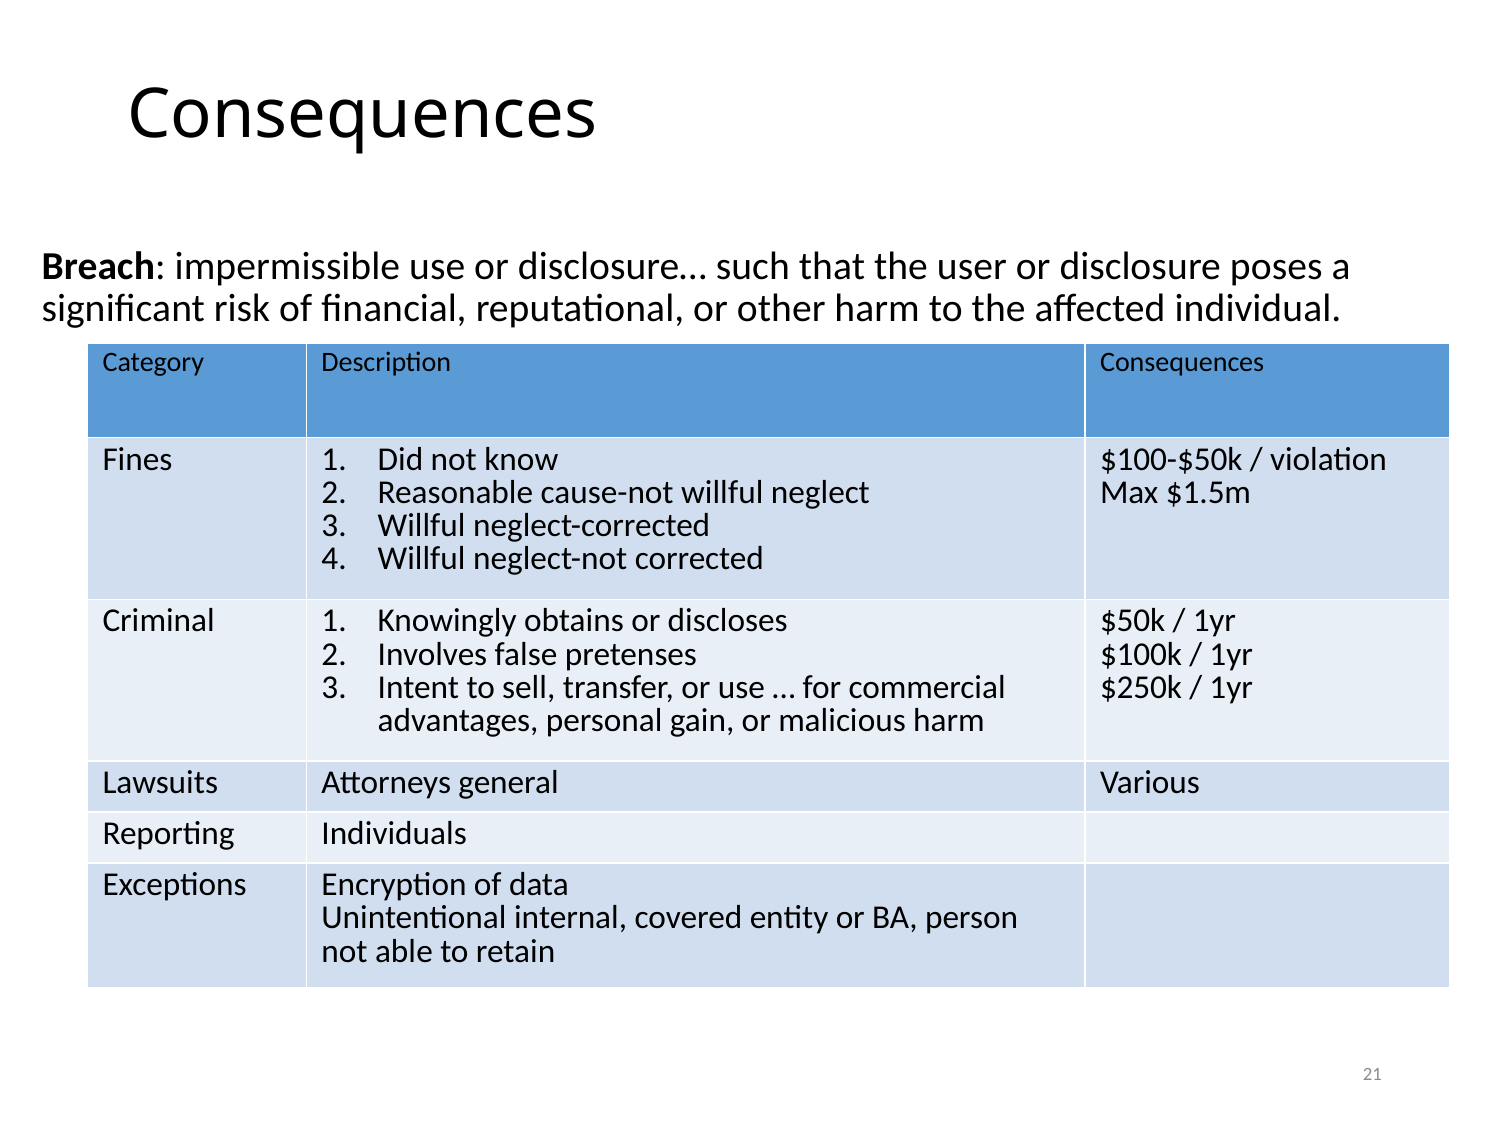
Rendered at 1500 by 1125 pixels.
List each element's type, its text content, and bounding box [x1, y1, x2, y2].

table_cell Knowingly obtains or discloses Involves false pretenses Intent to sell, transfer, or use … for commercial advantages, personal gain, or malicious harm [307, 600, 1084, 760]
table_cell $100-$50k / violation Max $1.5m [1086, 438, 1449, 599]
table_cell Criminal [88, 600, 306, 760]
table_cell Encryption of data Unintentional internal, covered entity or BA, person not able to retain [307, 864, 1084, 987]
table_cell Exceptions [88, 864, 306, 987]
table_header Consequences [1086, 344, 1449, 437]
table_cell [1086, 813, 1449, 862]
slide_number 21 [1059, 1042, 1397, 1103]
table_header Description [307, 344, 1084, 437]
table_cell $50k / 1yr $100k / 1yr $250k / 1yr [1086, 600, 1449, 760]
table_cell Fines [88, 438, 306, 599]
title Consequences [112, 62, 1388, 168]
table_header Category [88, 344, 306, 437]
table_cell [1086, 864, 1449, 987]
list Breach: impermissible use or disclosure… such that the user or disclosure poses a significant risk of financial, reputational, or other harm to the affected individual. [0, 237, 1425, 375]
table_cell Did not know Reasonable cause-not willful neglect Willful neglect-corrected Willful neglect-not corrected [307, 438, 1084, 599]
table_cell Reporting [88, 813, 306, 862]
table_cell Lawsuits [88, 762, 306, 811]
table_cell Various [1086, 762, 1449, 811]
table_cell Attorneys general [307, 762, 1084, 811]
table_cell Individuals [307, 813, 1084, 862]
